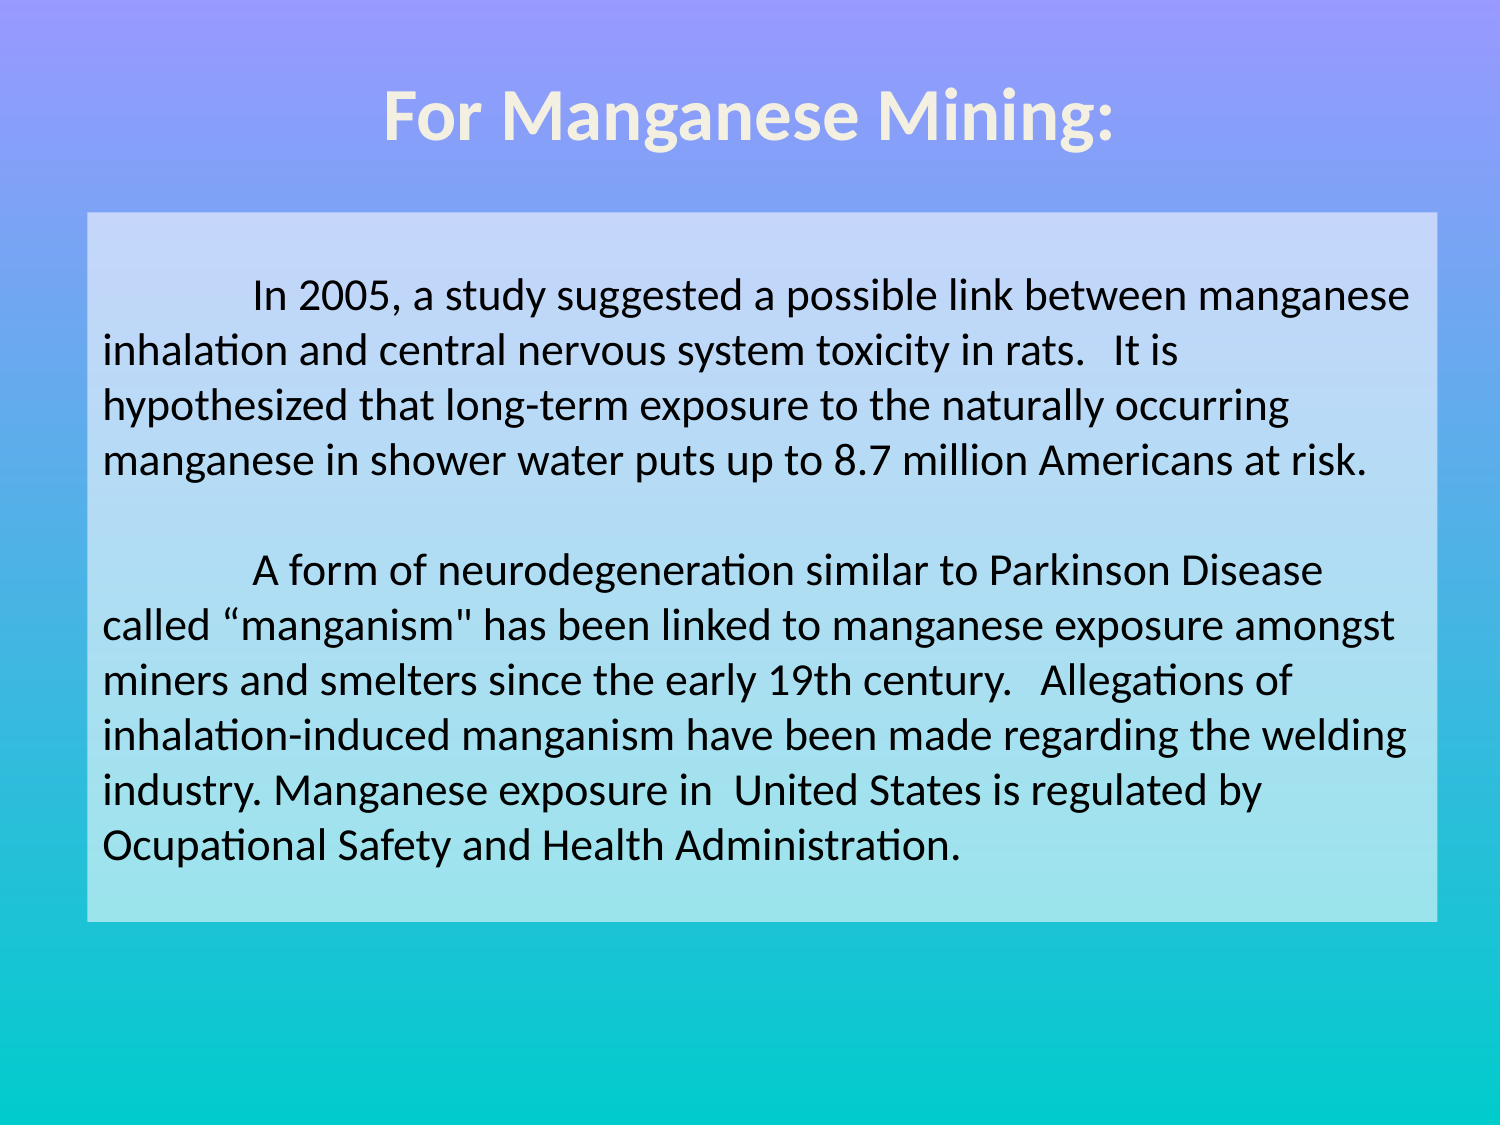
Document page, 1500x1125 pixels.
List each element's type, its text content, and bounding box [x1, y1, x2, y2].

title For Manganese Mining: [75, 45, 1425, 175]
text_box In 2005, a study suggested a possible link between manganese inhalation and central nervous system toxicity in rats. It is hypothesized that long-term exposure to the naturally occurring manganese in shower water puts up to 8.7 million Americans at risk. A form of neurodegeneration similar to Parkinson Disease called “manganism" has been linked to manganese exposure amongst miners and smelters since the early 19th century. Allegations of inhalation-induced manganism have been made regarding the welding industry. Manganese exposure in United States is regulated by Ocupational Safety and Health Administration. [87, 212, 1438, 922]
